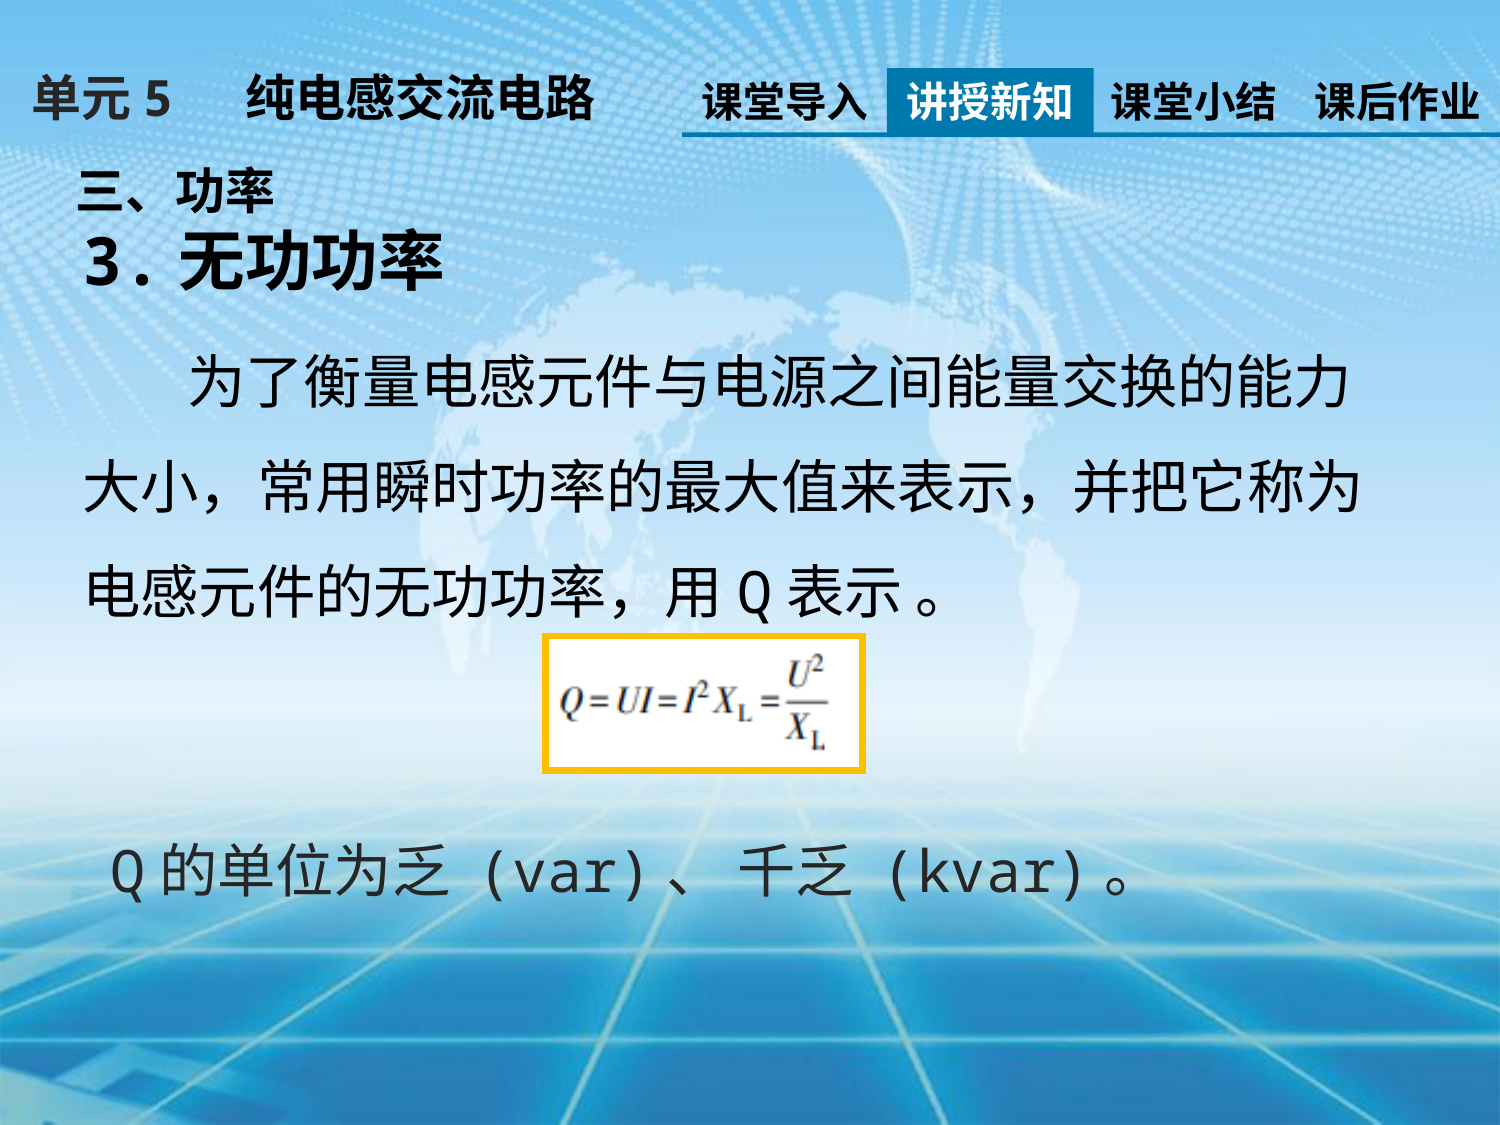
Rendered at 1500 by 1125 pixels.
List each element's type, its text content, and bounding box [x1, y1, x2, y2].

text_box Q的单位为乏 (var)、 千乏 (kvar)。 [95, 826, 1313, 912]
text_box 3.无功功率 为了衡量电感元件与电源之间能量交换的能力大小，常用瞬时功率的最大值来表示，并把它称为电感元件的无功功率，用Q表示 。 [67, 227, 1391, 633]
picture [548, 639, 860, 768]
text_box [16, 59, 1500, 135]
text_box 三、功率 [19, 135, 332, 246]
picture [0, 0, 1500, 1125]
